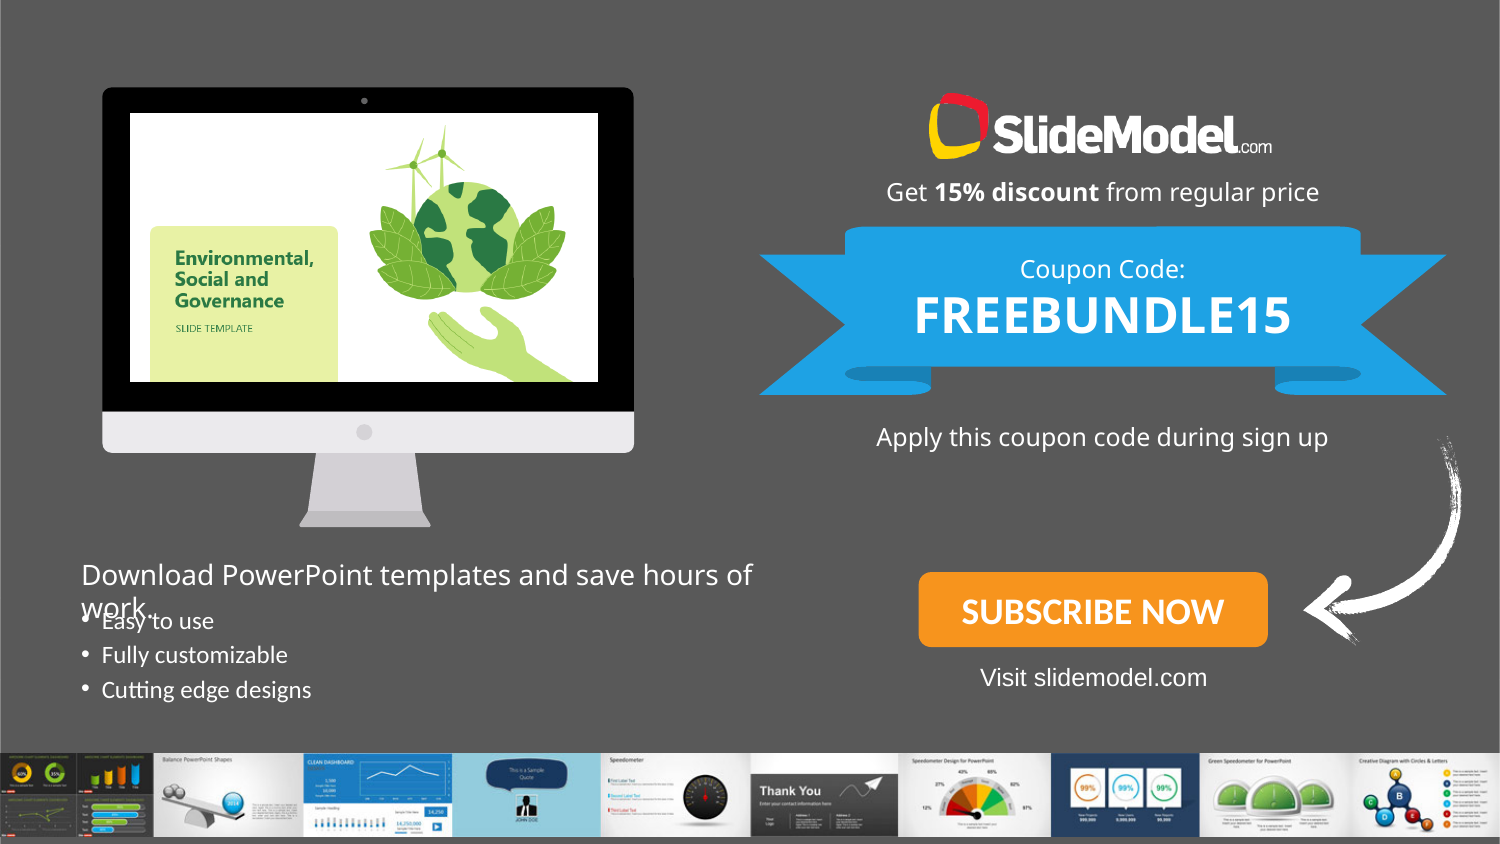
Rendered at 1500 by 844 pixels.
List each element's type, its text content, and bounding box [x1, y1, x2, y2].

picture [130, 113, 599, 382]
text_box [102, 87, 635, 528]
text_box [757, 224, 1449, 397]
text_box [1302, 435, 1462, 646]
text_box SUBSCRIBE NOW [916, 569, 1270, 650]
picture [928, 93, 1273, 159]
text_box Apply this coupon code during sign up [847, 413, 1359, 459]
text_box Visit slidemodel.com [935, 655, 1253, 697]
text_box Coupon Code: FREEBUNDLE15 [880, 246, 1326, 352]
text_box [0, 0, 1500, 752]
picture [0, 752, 1500, 837]
text_box Download PowerPoint templates and save hours of work. [66, 549, 794, 632]
text_box Get 15% discount from regular price [793, 168, 1413, 214]
text_box Easy to use Fully customizable Cutting edge designs [66, 632, 647, 711]
